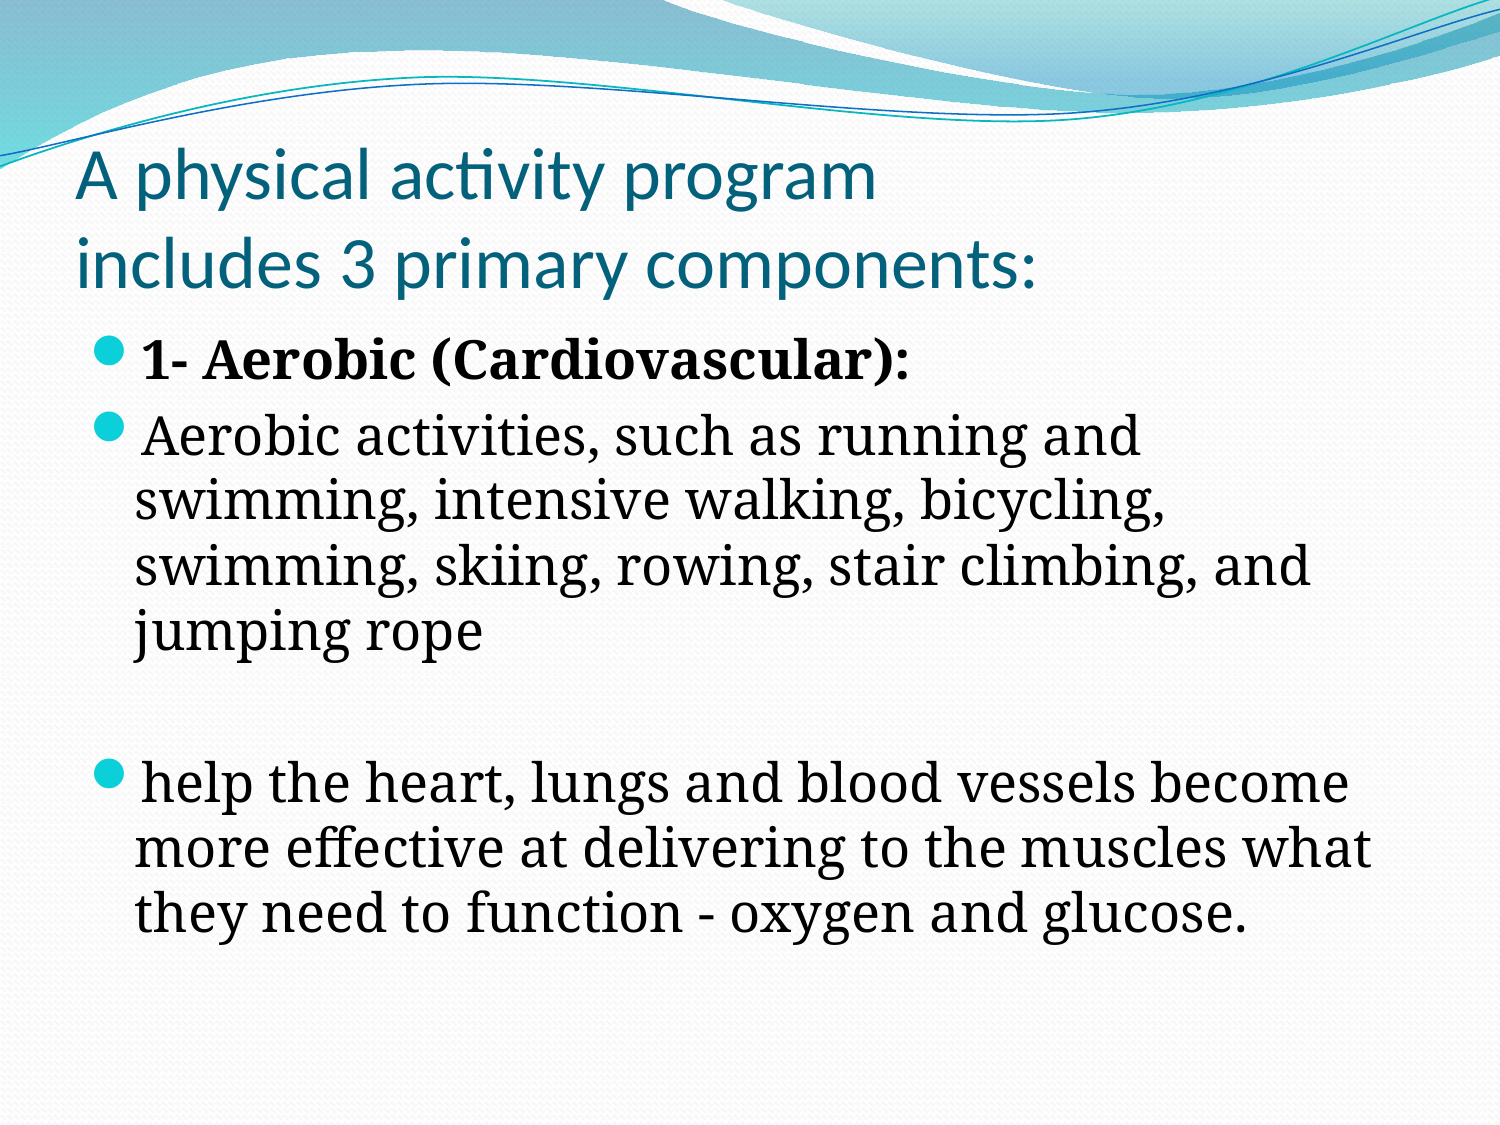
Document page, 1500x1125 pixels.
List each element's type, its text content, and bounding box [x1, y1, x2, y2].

title A physical activity program includes 3 primary components: [75, 115, 1425, 303]
list 1- Aerobic (Cardiovascular): Aerobic activities, such as running and swimming, intensive walking, bicycling, swimming, skiing, rowing, stair climbing, and jumping rope help the heart, lungs and blood vessels become more effective at delivering to the muscles what they need to function - oxygen and glucose. [75, 317, 1425, 1038]
